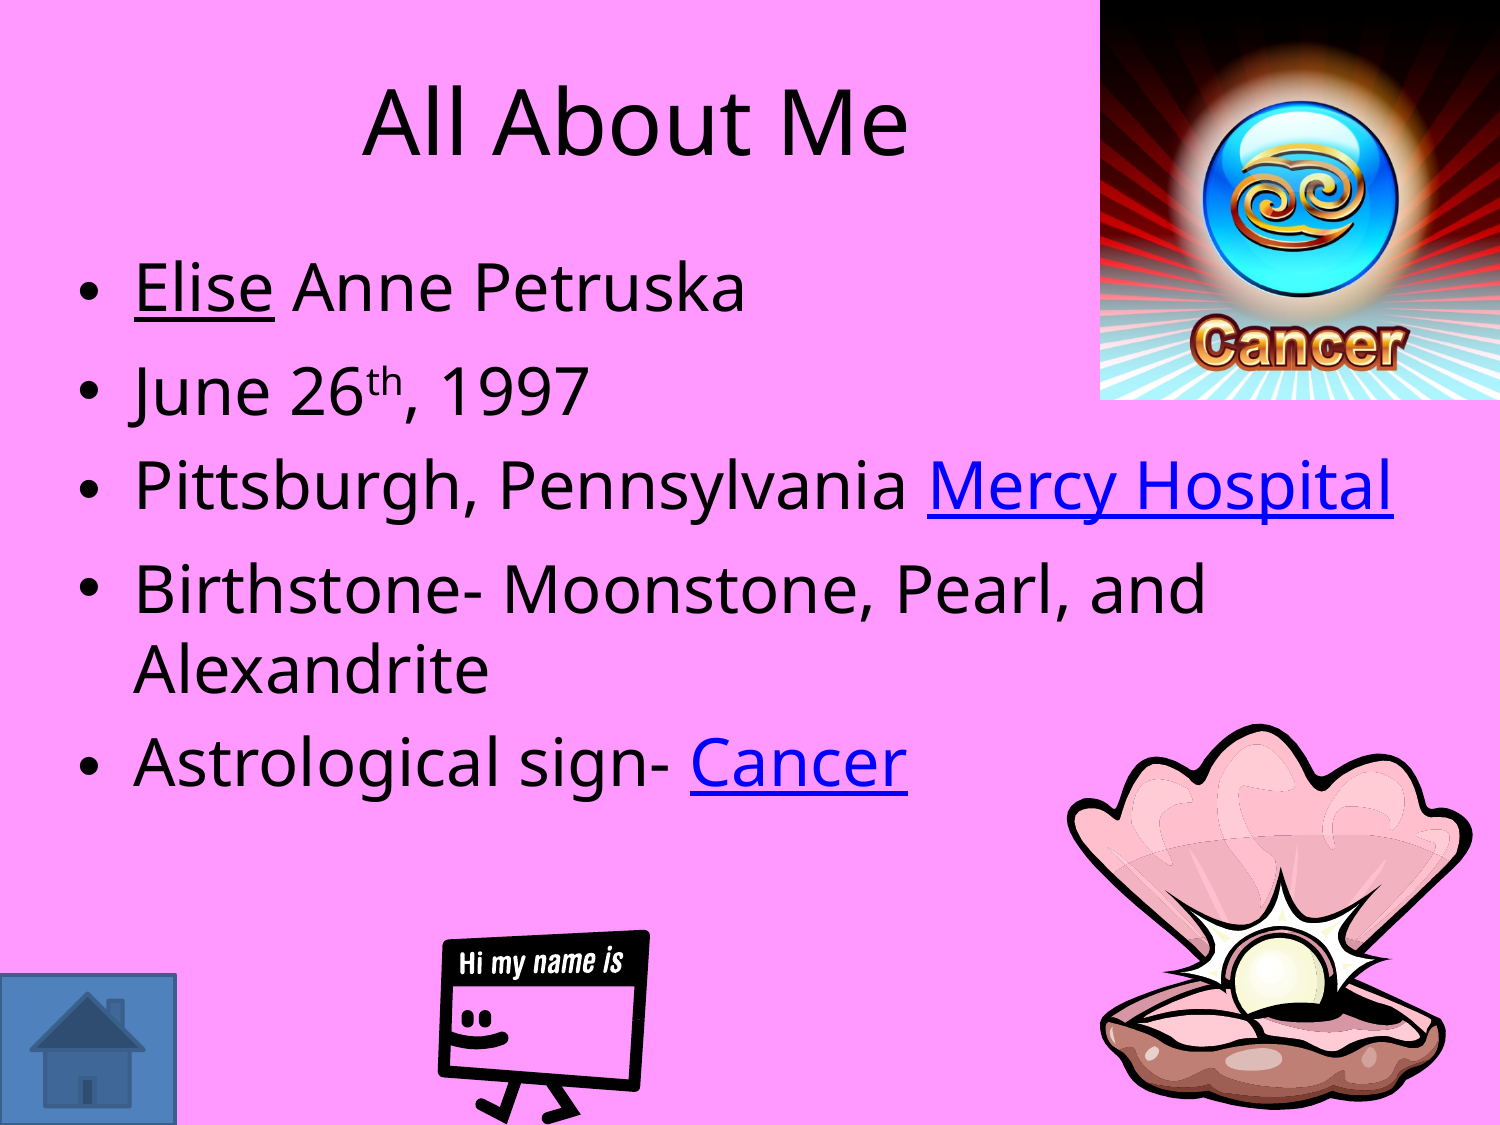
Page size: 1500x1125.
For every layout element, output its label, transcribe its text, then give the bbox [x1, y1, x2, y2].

text_box [0, 973, 177, 1125]
picture [1099, 0, 1500, 401]
picture [437, 929, 651, 1125]
title All About Me [0, 24, 1094, 213]
list Elise Anne Petruska June 26th, 1997 Pittsburgh, Pennsylvania Mercy Hospital Birthstone- Moonstone, Pearl, and Alexandrite Astrological sign- Cancer [62, 237, 1413, 980]
picture [1037, 676, 1500, 1125]
